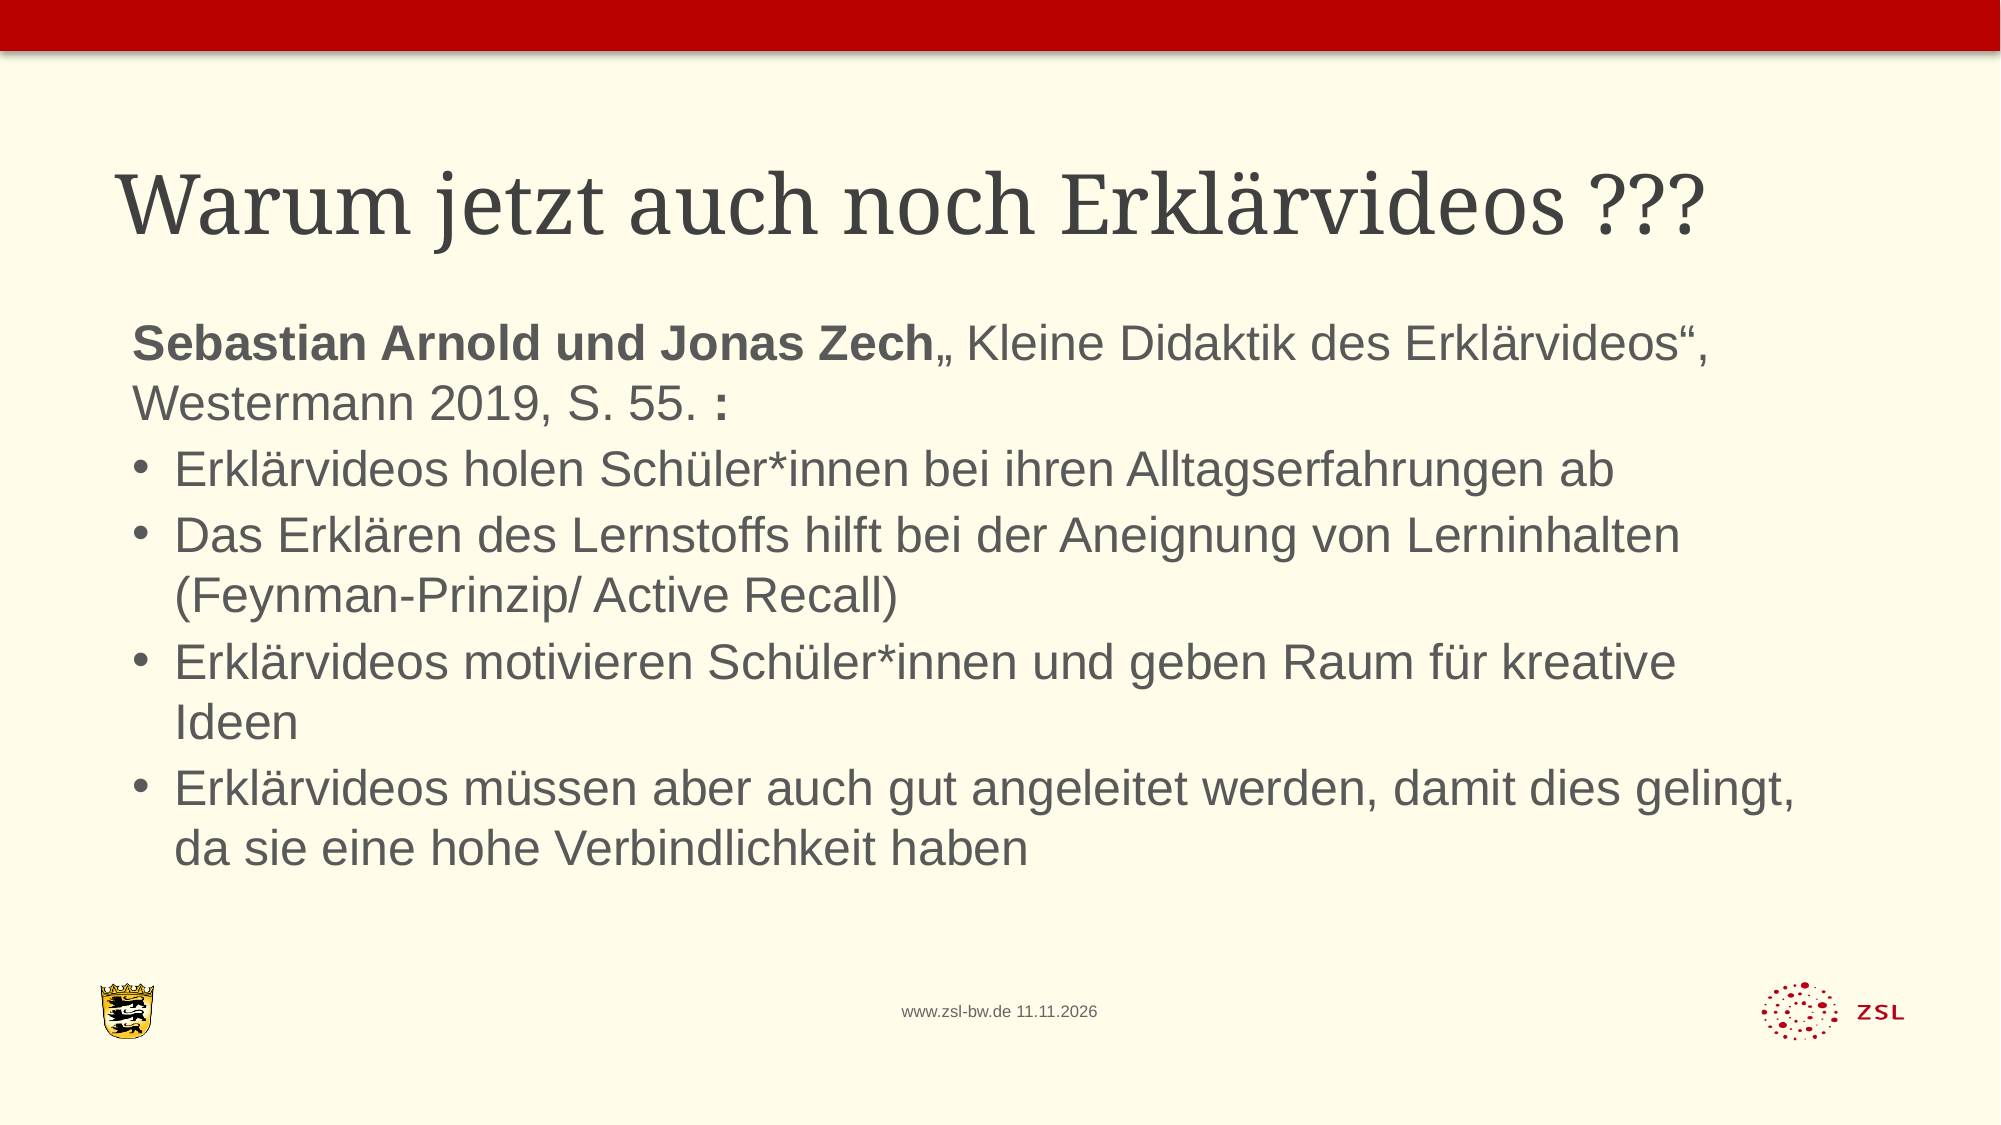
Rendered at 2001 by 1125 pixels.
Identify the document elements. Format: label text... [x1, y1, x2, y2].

picture [1760, 981, 1905, 1041]
list Sebastian Arnold und Jonas Zech„ Kleine Didaktik des Erklärvideos“, Westermann 2019, S. 55. : Erklärvideos holen Schüler*innen bei ihren Alltagserfahrungen ab Das Erklären des Lernstoffs hilft bei der Aneignung von Lerninhalten (Feynman-Prinzip/ Active Recall) Erklärvideos motivieren Schüler*innen und geben Raum für kreative Ideen Erklärvideos müssen aber auch gut angeleitet werden, damit dies gelingt, da sie eine hohe Verbindlichkeit haben [99, 302, 1826, 965]
picture [98, 981, 156, 1041]
title Warum jetzt auch noch Erklärvideos ??? [99, 113, 1900, 289]
